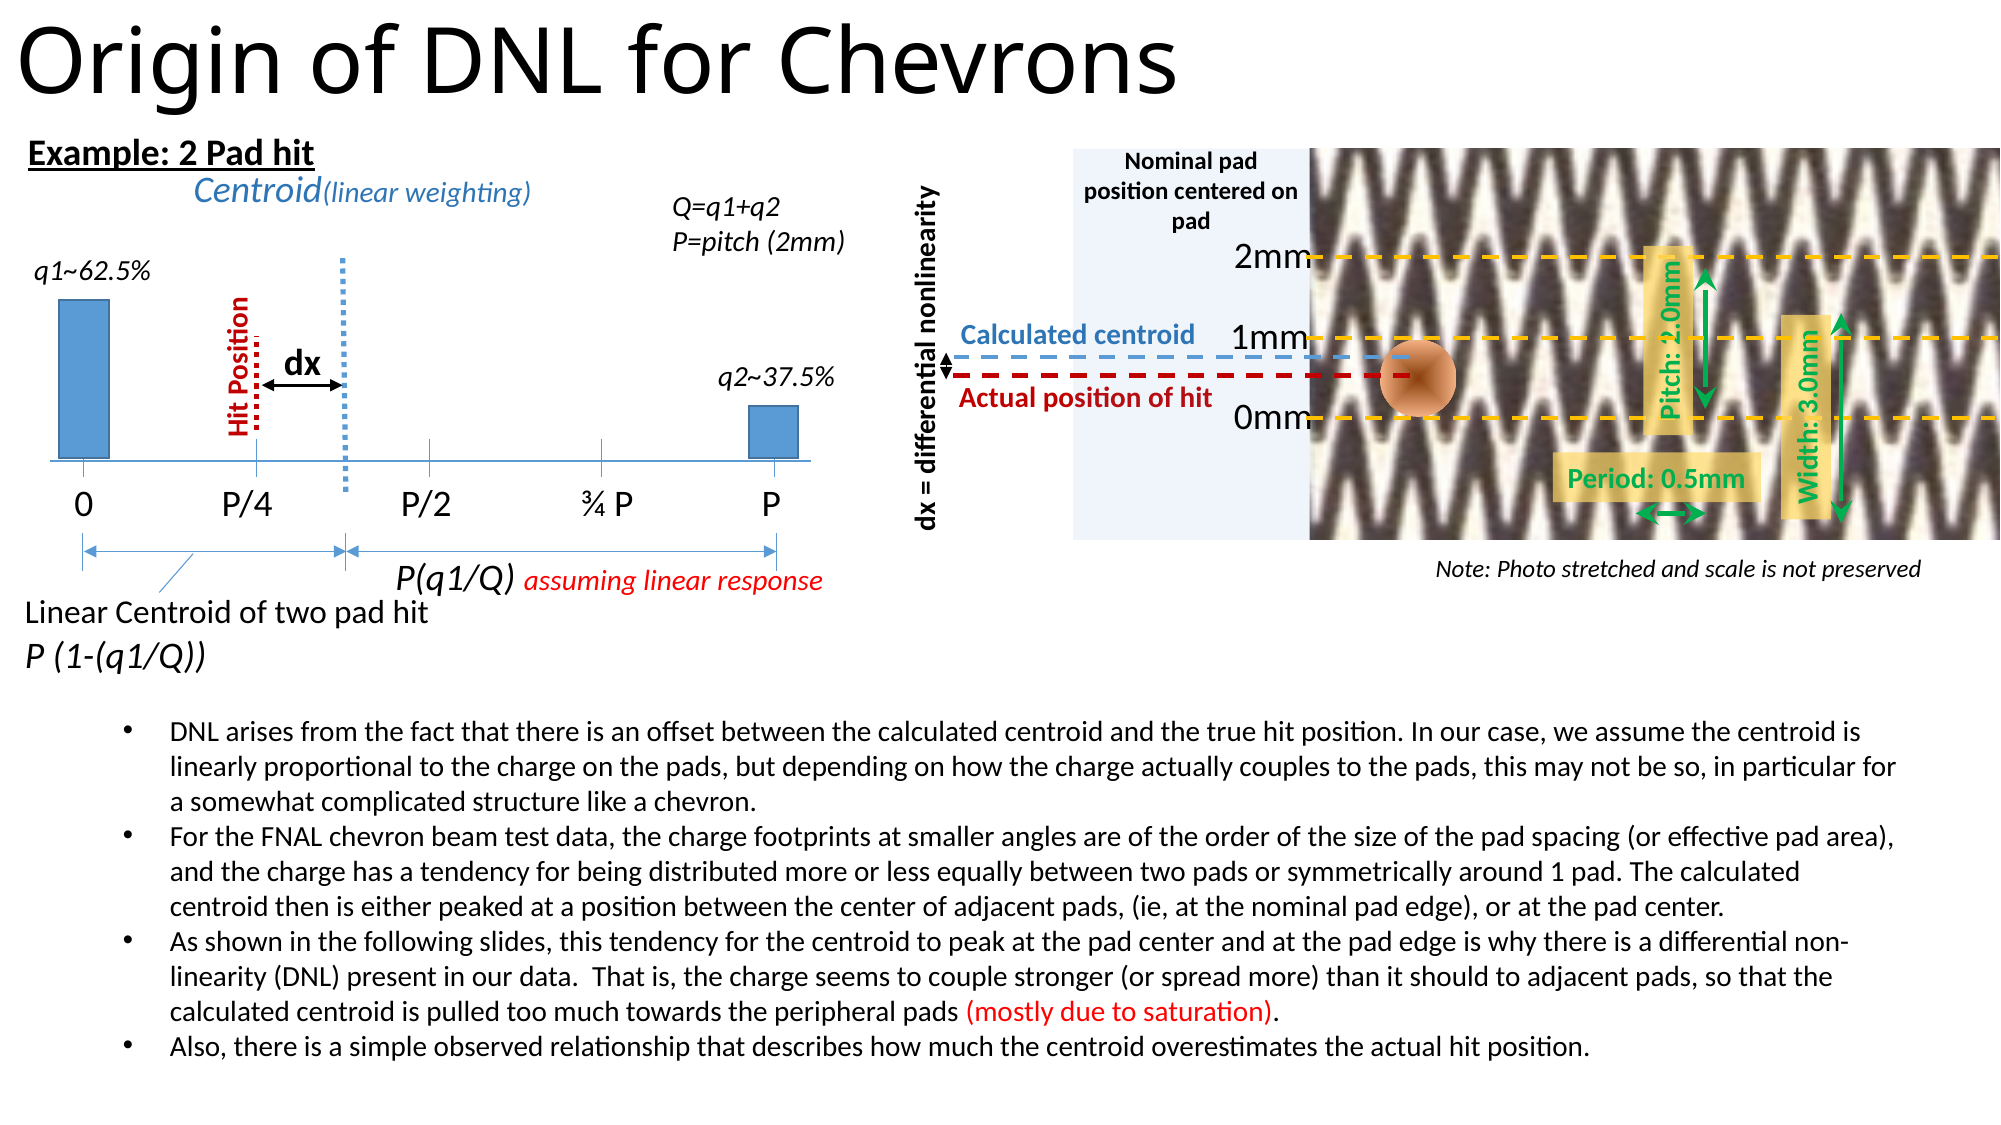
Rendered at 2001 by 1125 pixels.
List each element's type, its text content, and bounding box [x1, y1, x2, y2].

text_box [898, 137, 2000, 548]
title Origin of DNL for Chevrons [0, 1, 1725, 127]
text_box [7, 165, 863, 685]
text_box DNL arises from the fact that there is an offset between the calculated centroid and the true hit position. In our case, we assume the centroid is linearly proportional to the charge on the pads, but depending on how the charge actually couples to the pads, this may not be so, in particular for a somewhat complicated structure like a chevron. For the FNAL chevron beam test data, the charge footprints at smaller angles are of the order of the size of the pad spacing (or effective pad area), and the charge has a tendency for being distributed more or less equally between two pads or symmetrically around 1 pad. The calculated centroid then is either peaked at a position between the center of adjacent pads, (ie, at the nominal pad edge), or at the pad center. As shown in the following slides, this tendency for the centroid to peak at the pad center and at the pad edge is why there is a differential non-linearity (DNL) present in our data. That is, the charge seems to couple stronger (or spread more) than it should to adjacent pads, so that the calculated centroid is pulled too much towards the peripheral pads (mostly due to saturation). Also, there is a simple observed relationship that describes how much the centroid overestimates the actual hit position. [108, 704, 1917, 1070]
text_box Note: Photo stretched and scale is not preserved [1420, 548, 1938, 590]
text_box Example: 2 Pad hit [13, 120, 330, 165]
